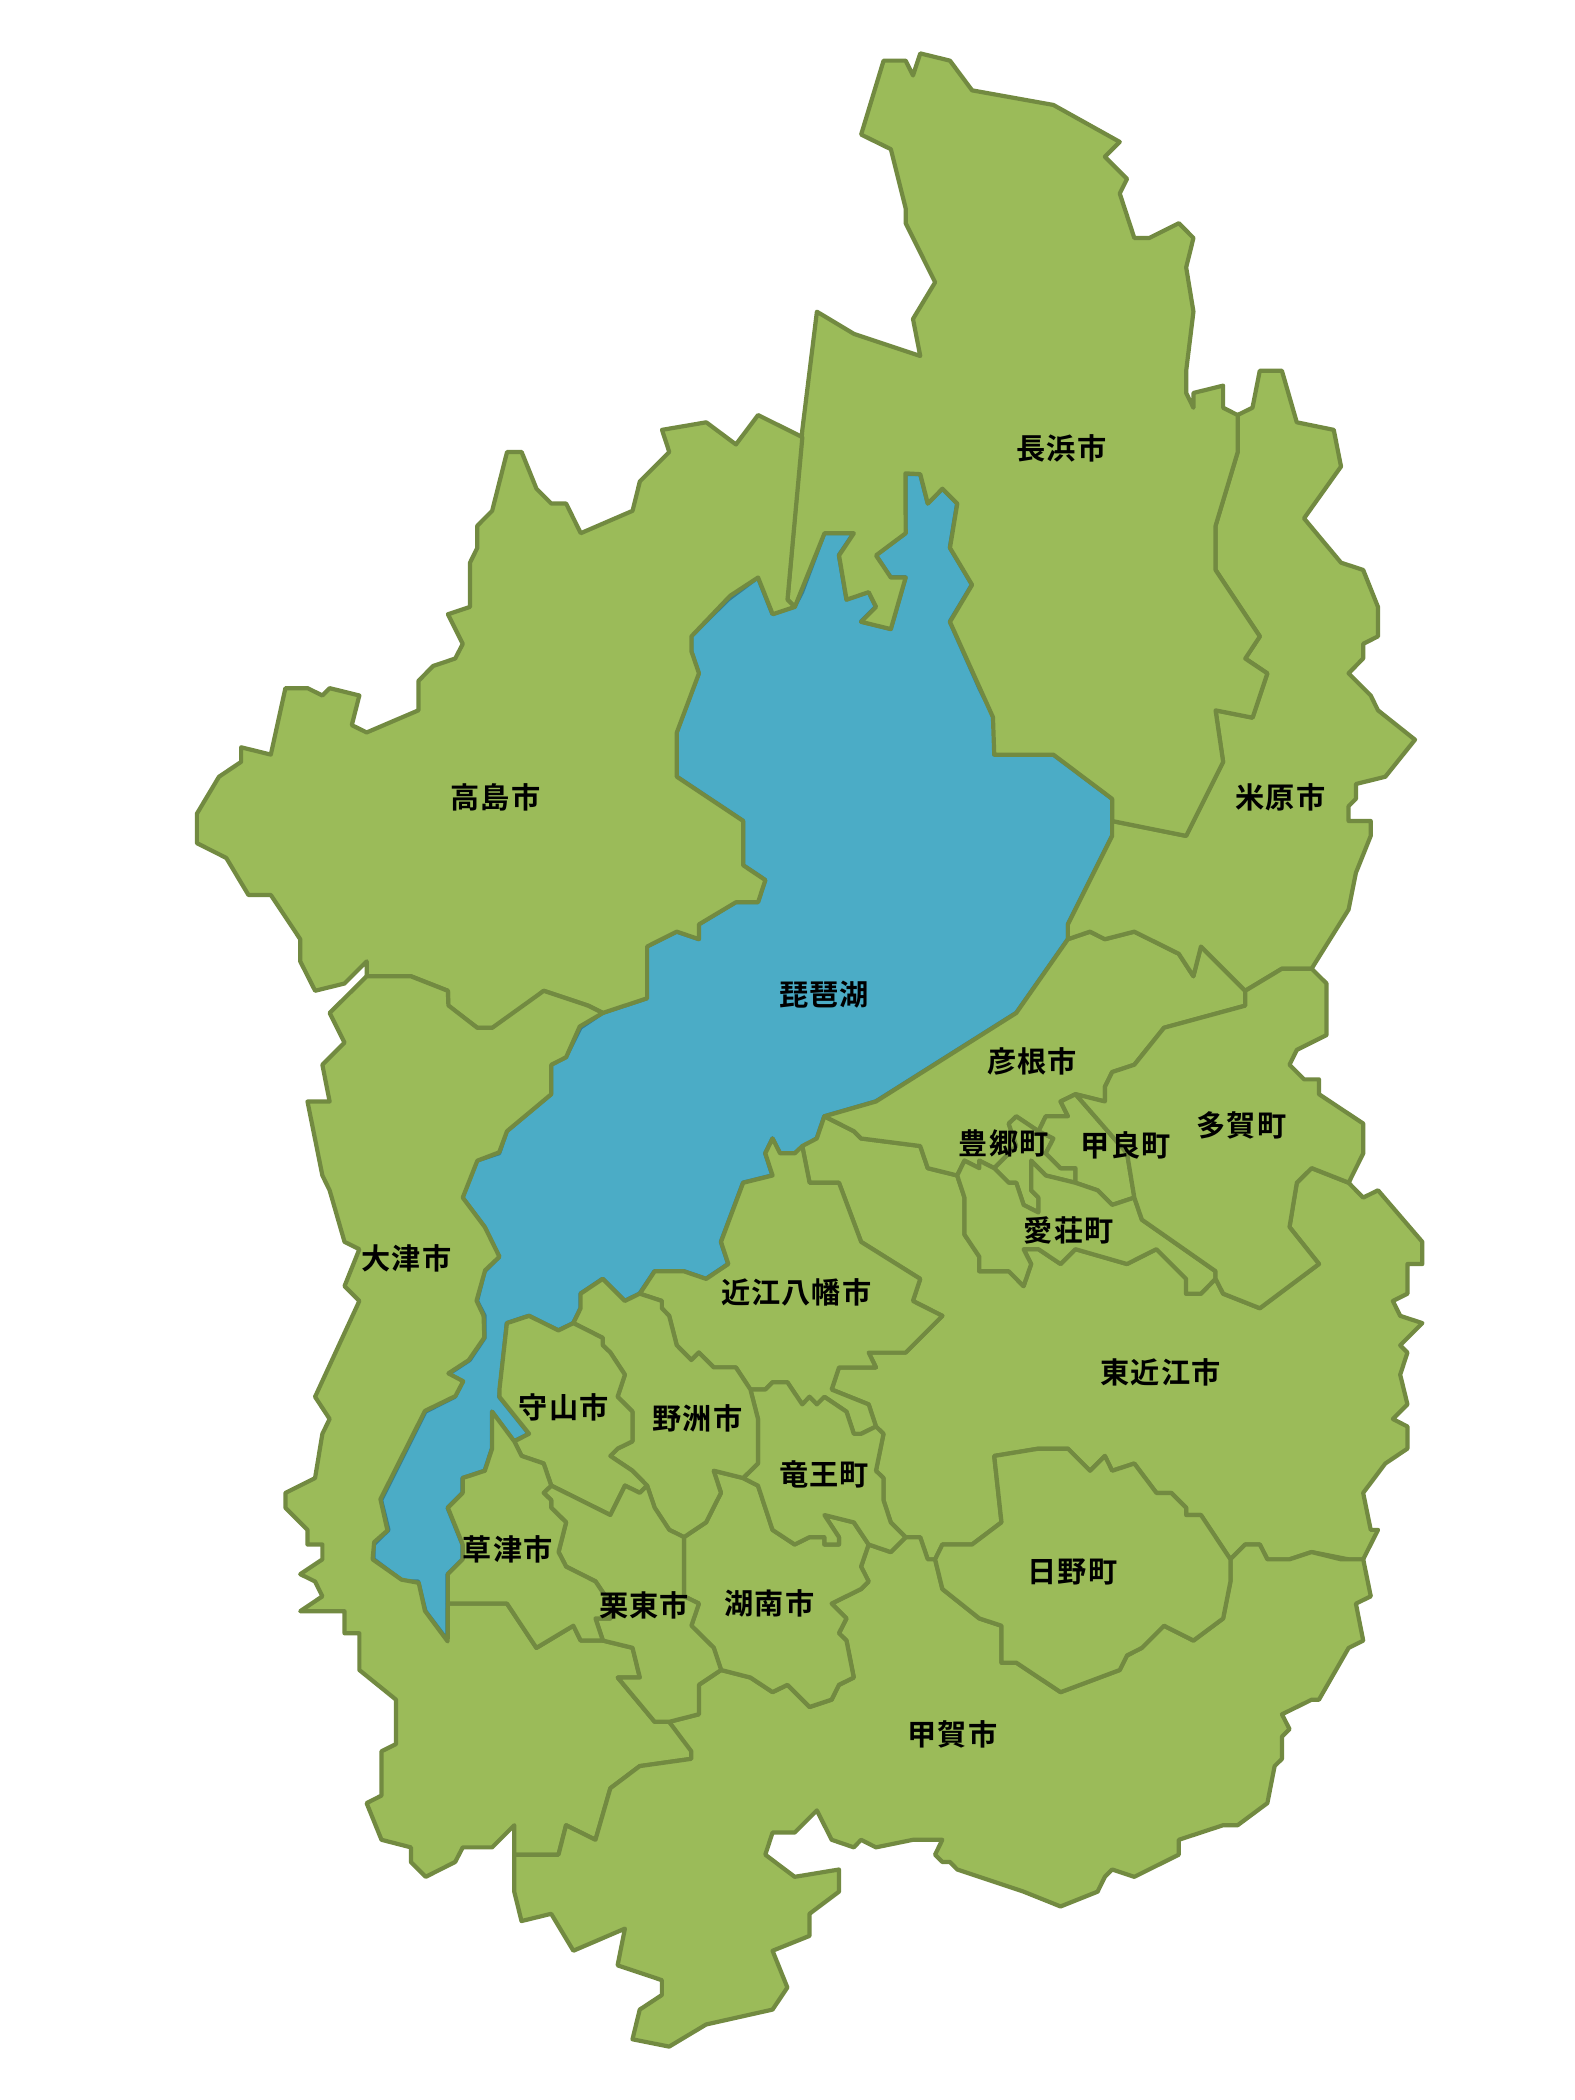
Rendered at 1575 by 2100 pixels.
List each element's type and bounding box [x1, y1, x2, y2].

text_box [196, 53, 1423, 2047]
